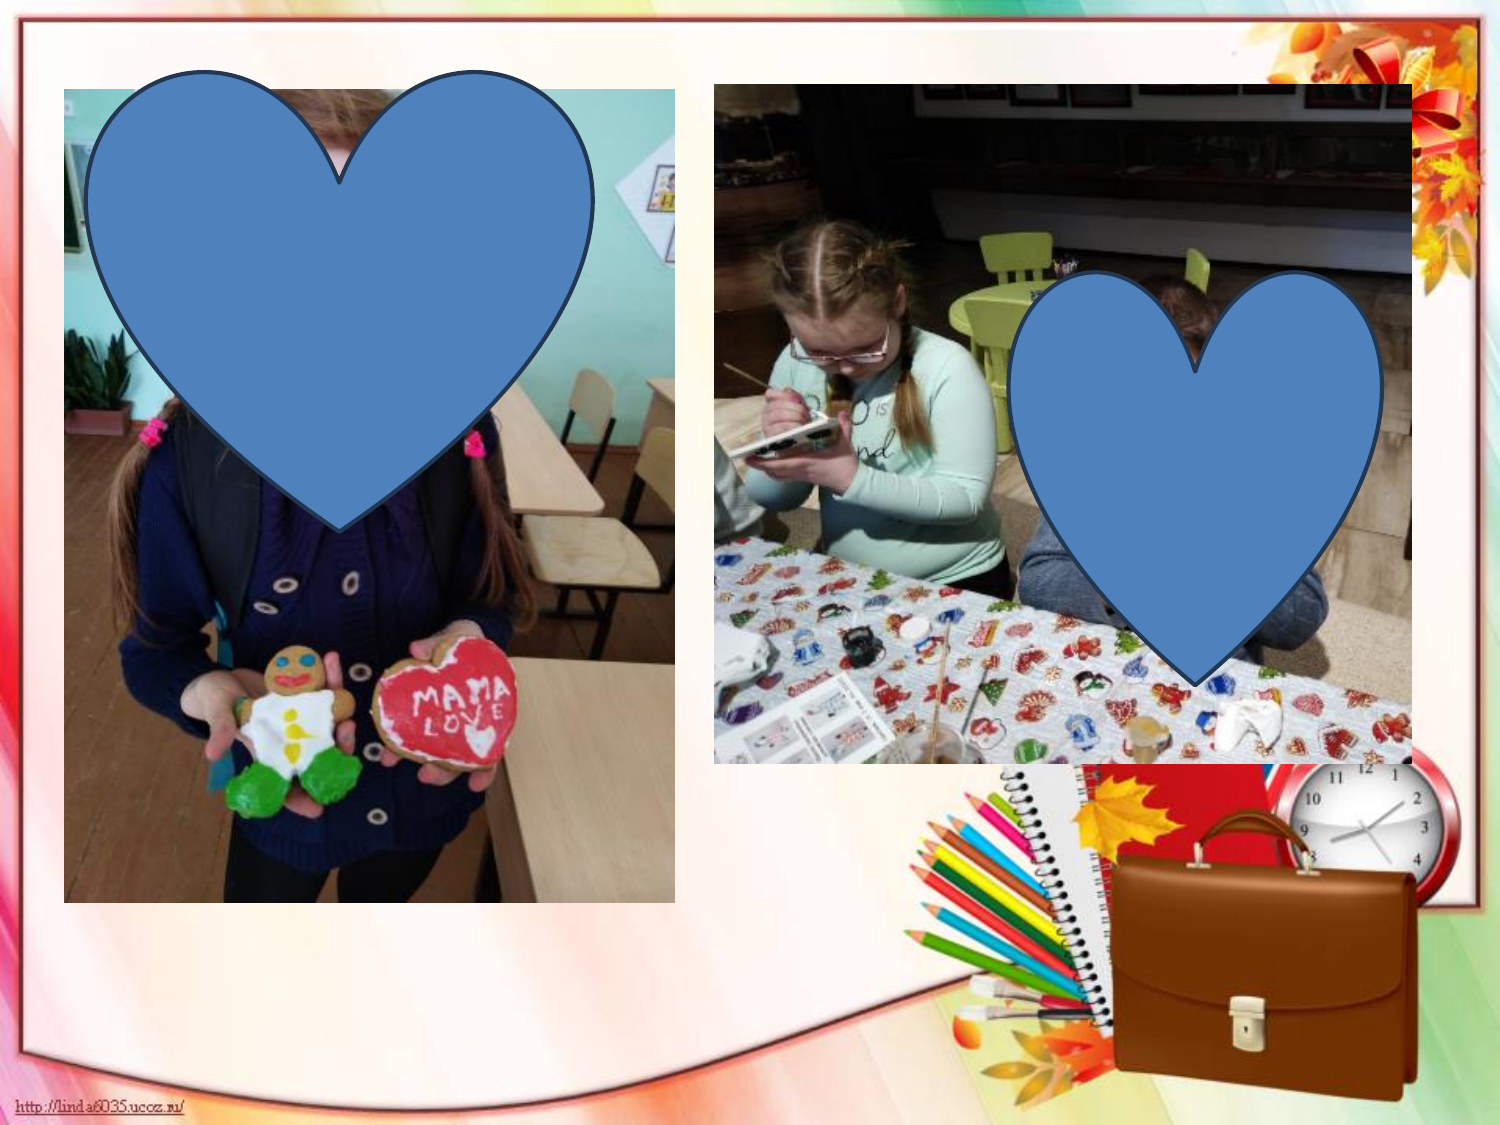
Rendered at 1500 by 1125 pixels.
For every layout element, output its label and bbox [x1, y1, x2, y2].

text_box [141, 69, 268, 88]
picture [0, 0, 1500, 1125]
text_box [410, 69, 537, 88]
